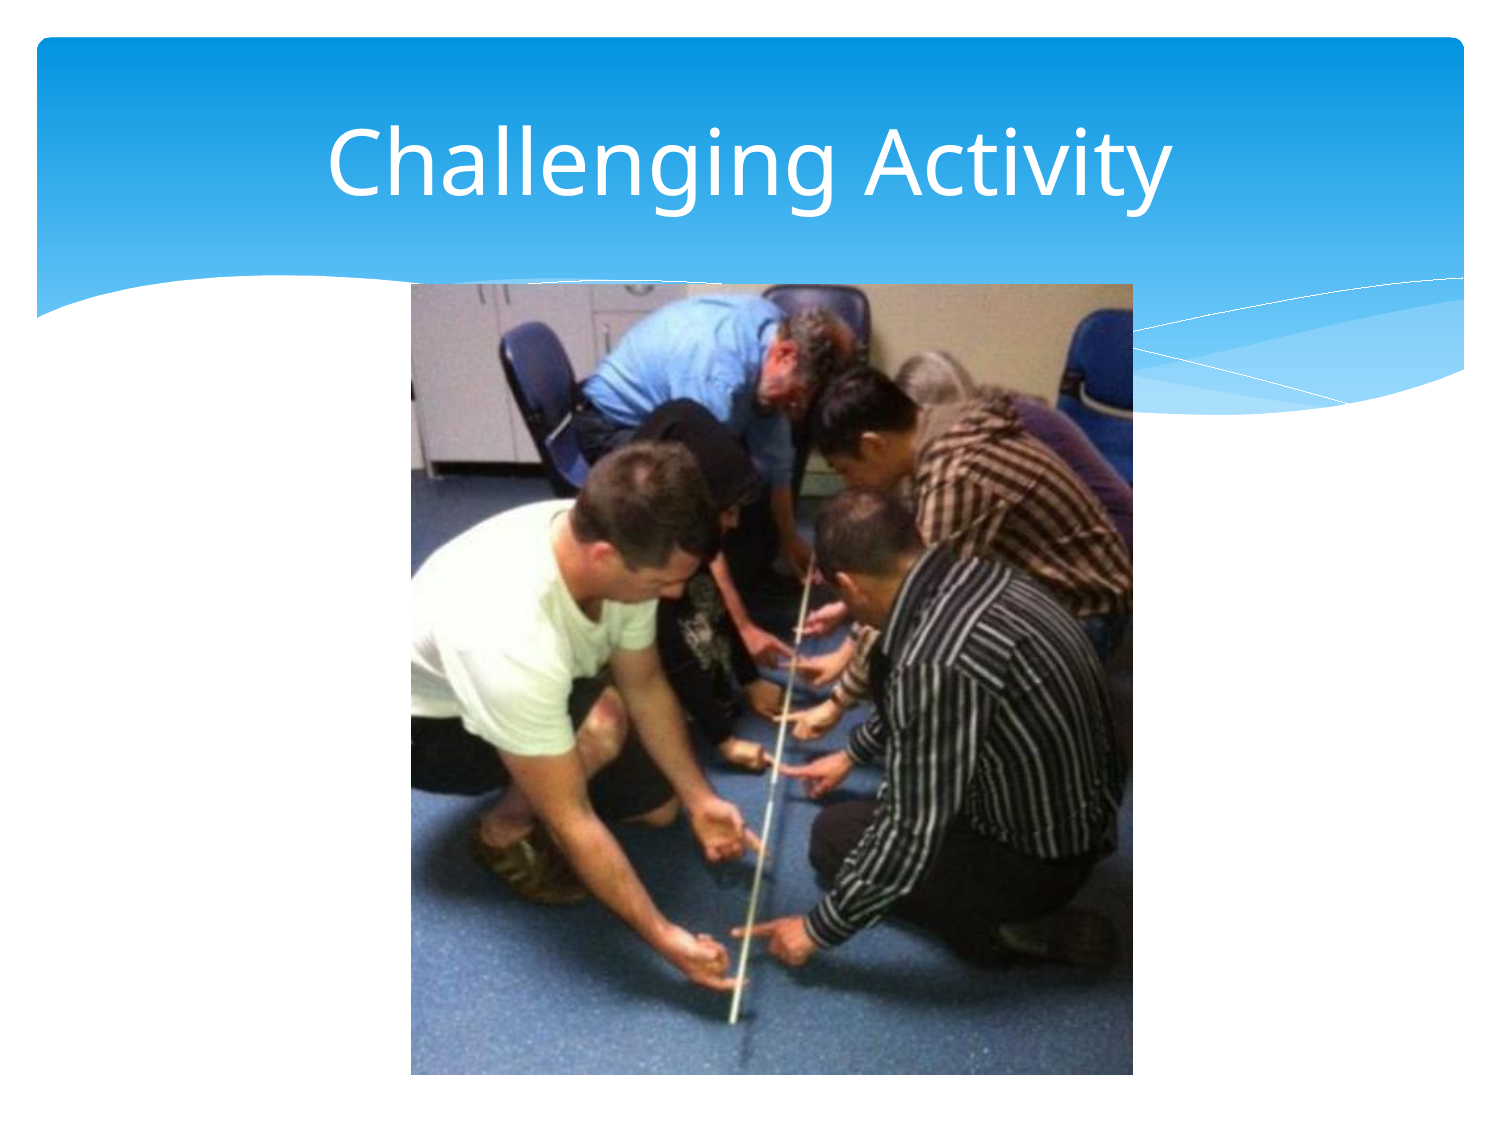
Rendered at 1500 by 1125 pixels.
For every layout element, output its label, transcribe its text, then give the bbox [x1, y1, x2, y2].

title Challenging Activity [75, 55, 1425, 261]
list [411, 284, 1133, 1075]
